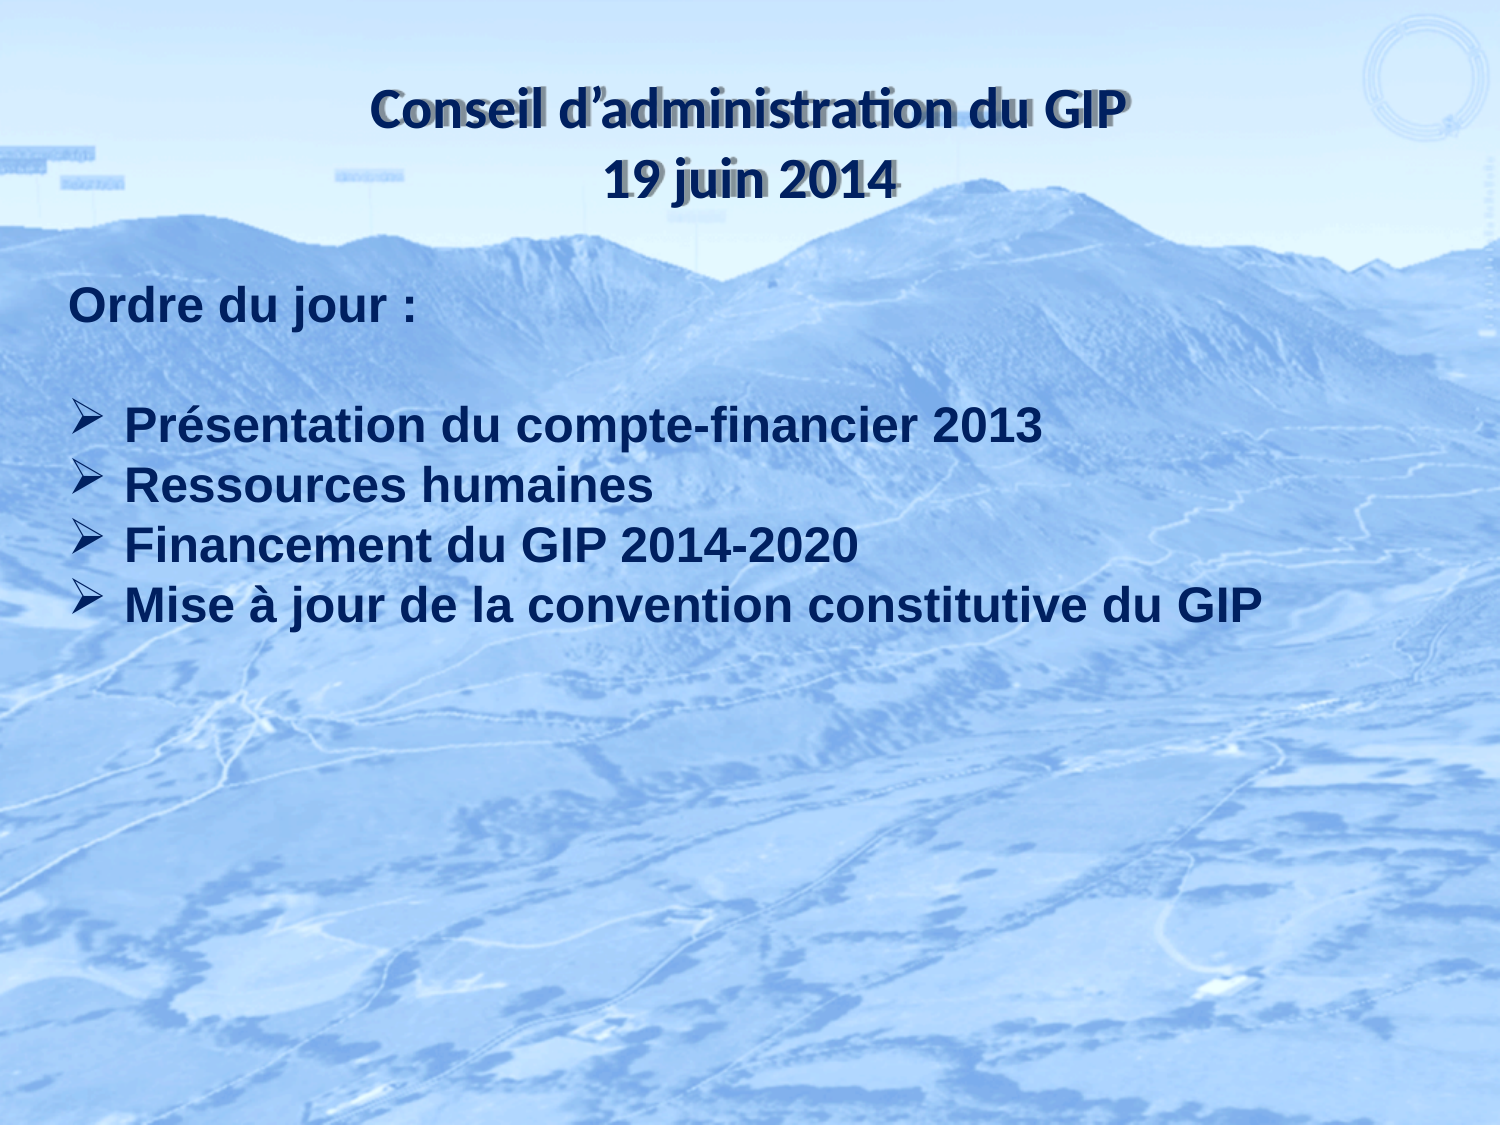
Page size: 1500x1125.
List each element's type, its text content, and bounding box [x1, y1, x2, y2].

text_box Ordre du jour : Présentation du compte-financier 2013 Ressources humaines Financement du GIP 2014-2020 Mise à jour de la convention constitutive du GIP [53, 265, 1447, 640]
picture [0, 0, 1500, 1125]
title Conseil d’administration du GIP 19 juin 2014 [74, 30, 1425, 249]
